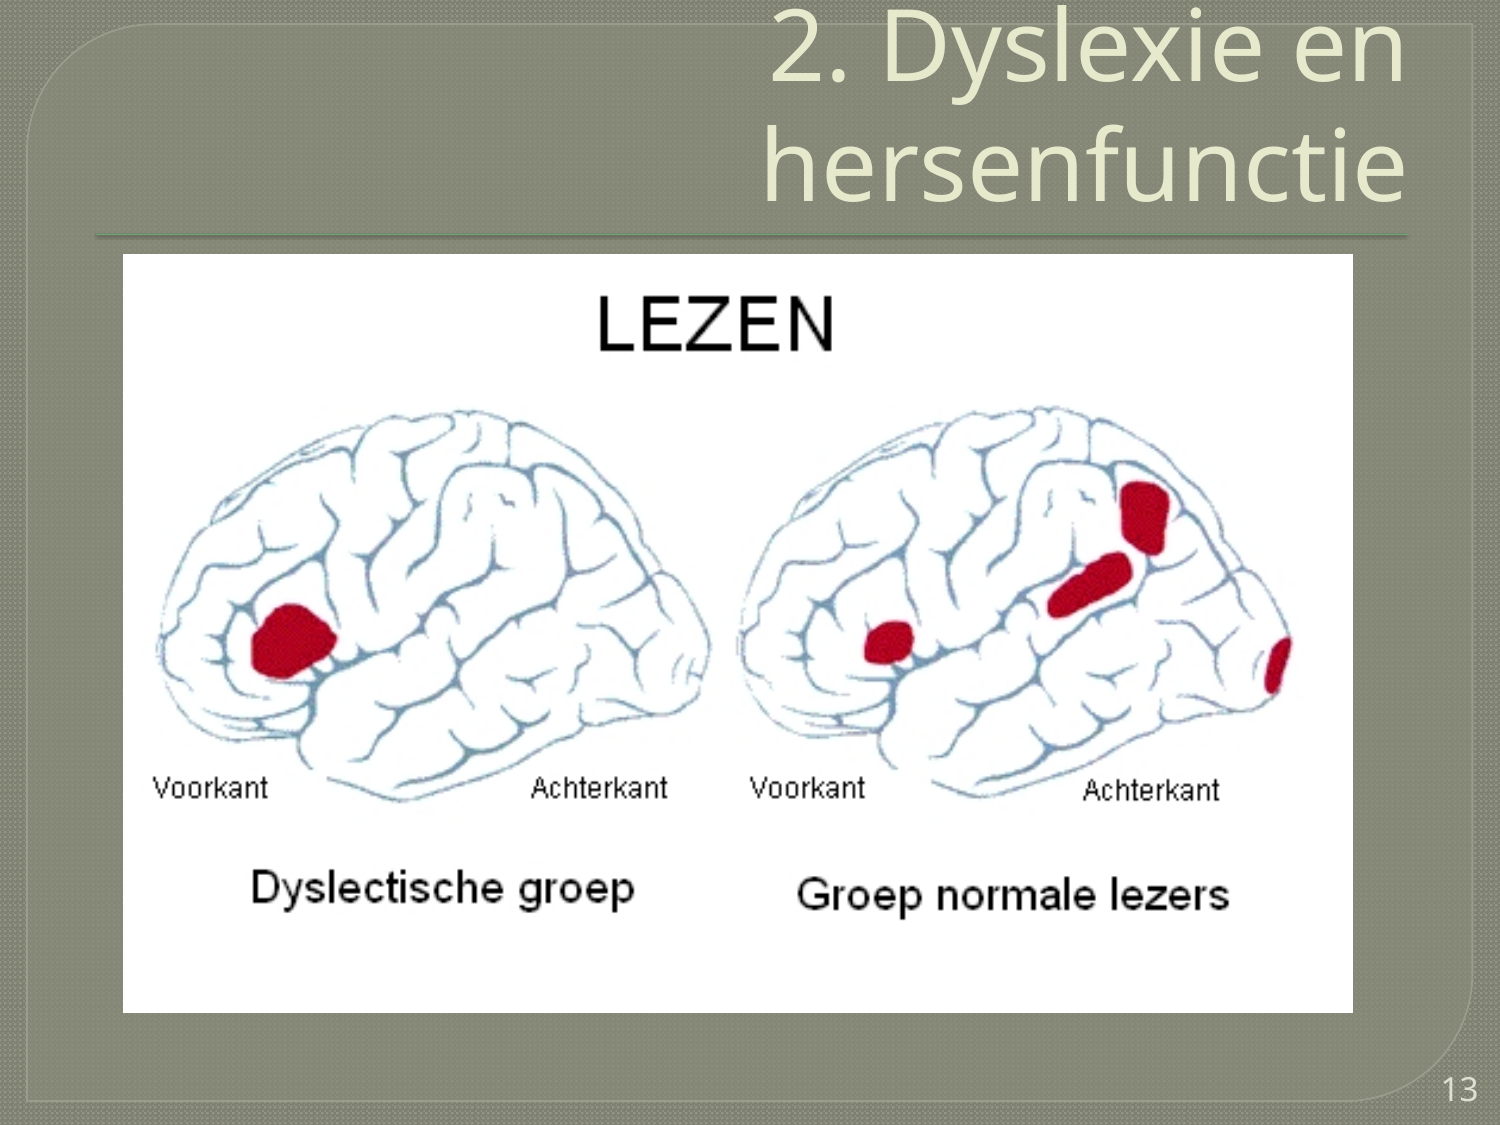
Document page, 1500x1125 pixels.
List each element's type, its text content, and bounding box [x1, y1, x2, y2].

slide_number 13 [1417, 1068, 1494, 1114]
title 2. Dyslexie en hersenfunctie [75, 41, 1425, 230]
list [123, 254, 1353, 1014]
